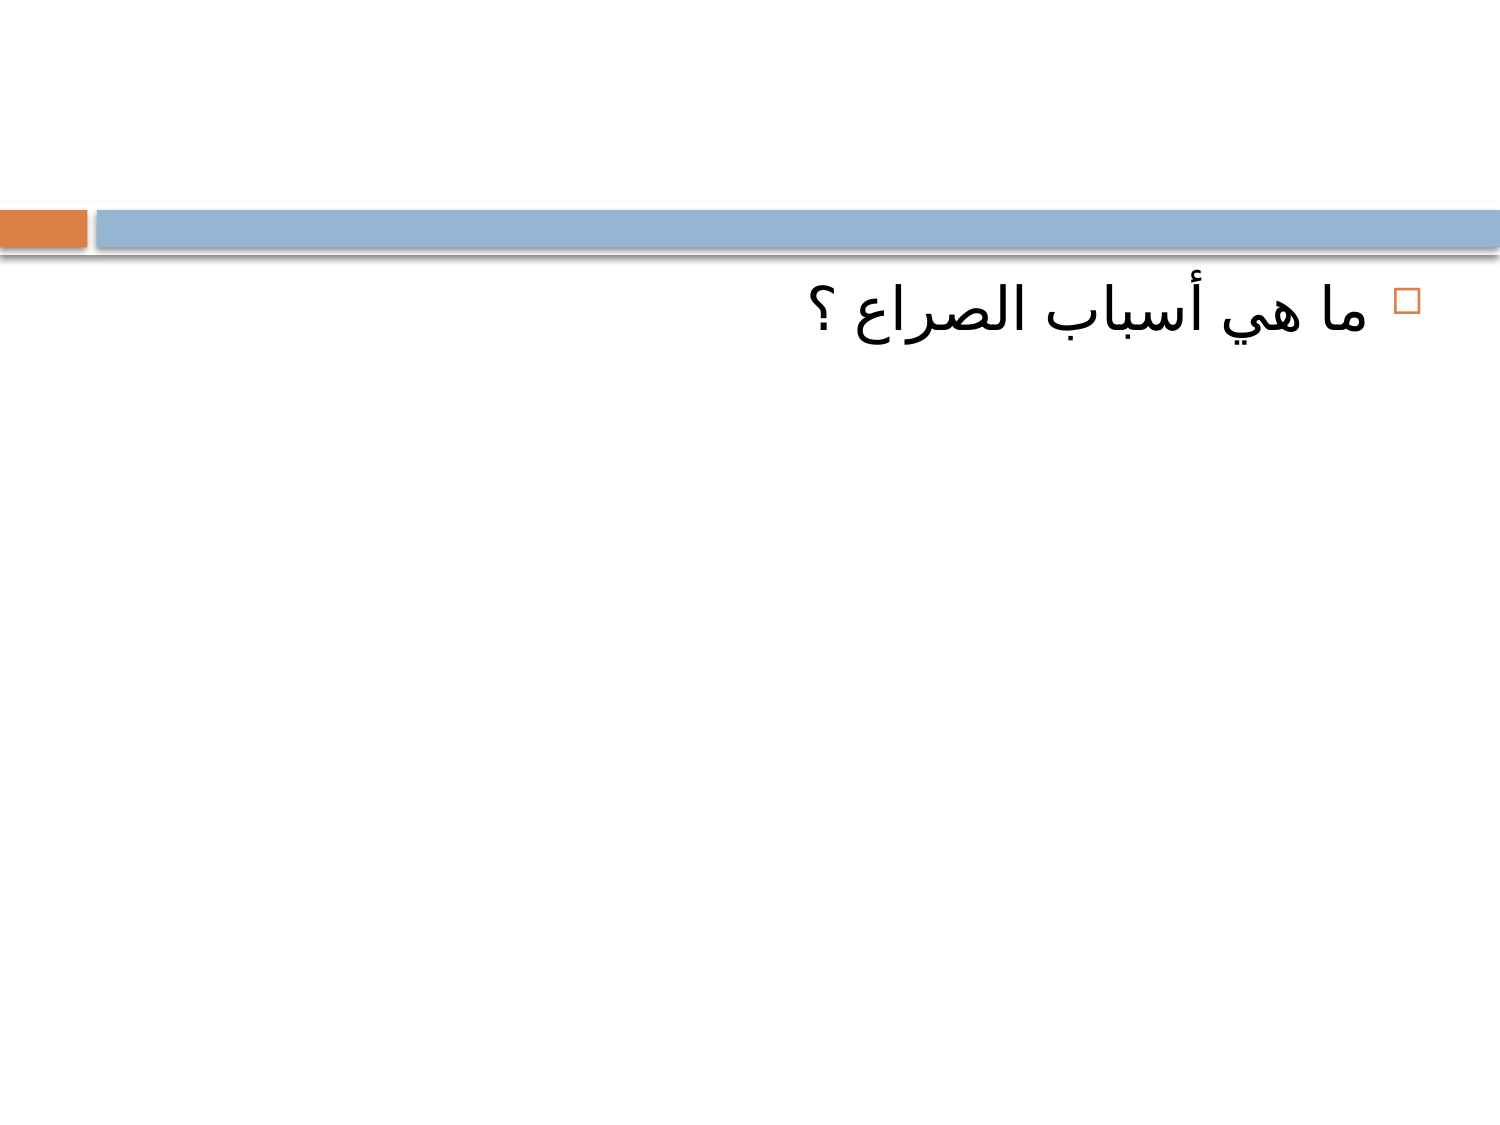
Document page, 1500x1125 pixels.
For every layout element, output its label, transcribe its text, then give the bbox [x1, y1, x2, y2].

list ما هي أسباب الصراع ؟ [100, 262, 1438, 1000]
